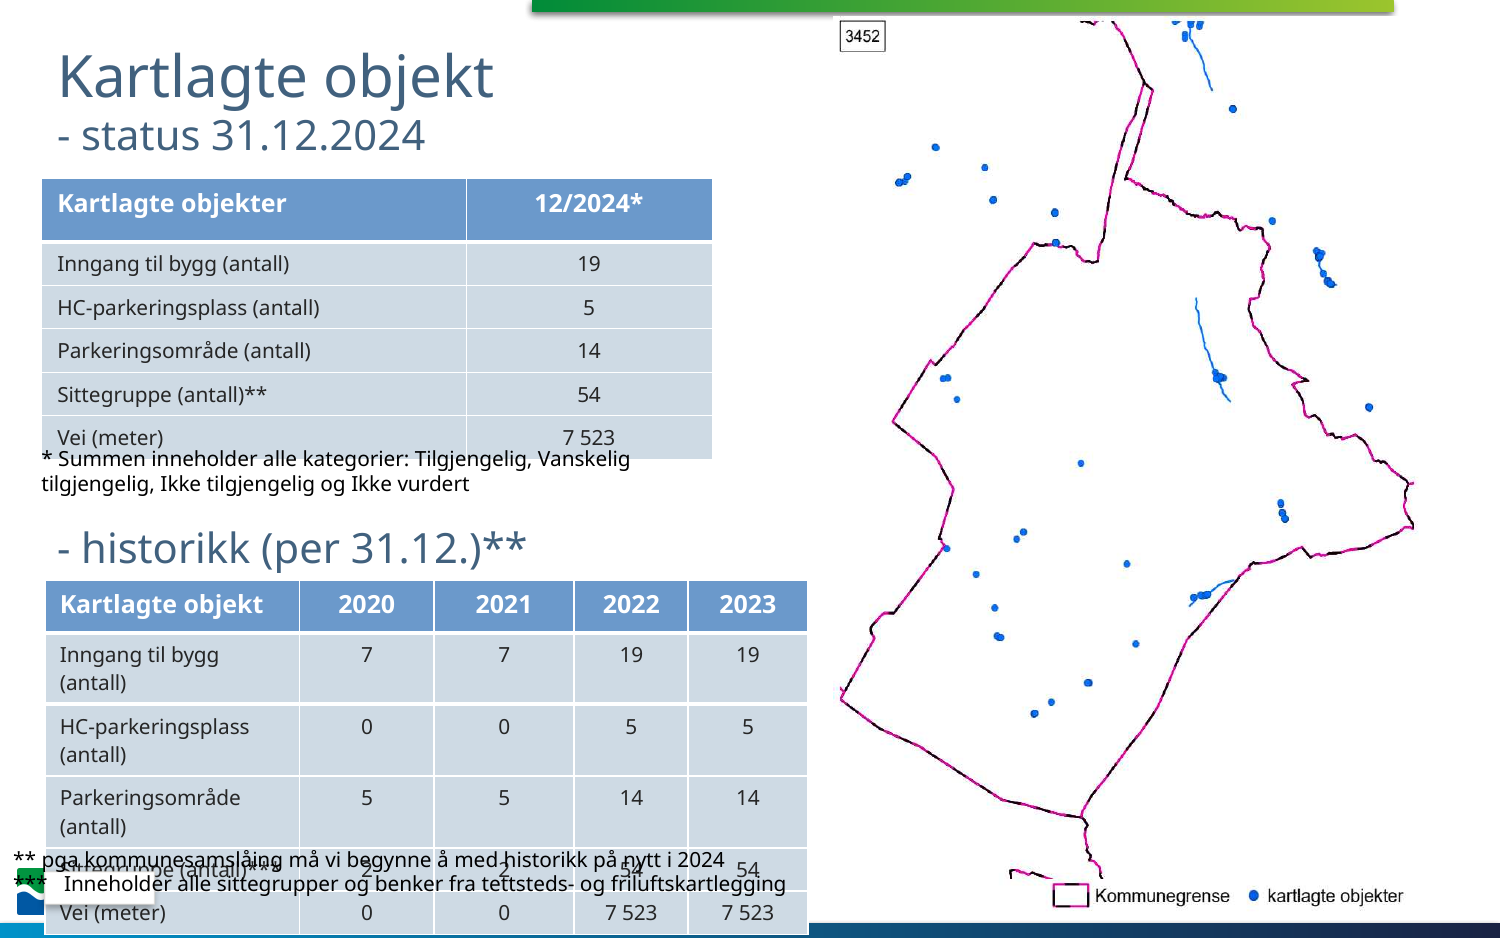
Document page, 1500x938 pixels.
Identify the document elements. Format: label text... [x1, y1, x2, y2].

table_cell HC-parkeringsplass (antall) [42, 286, 466, 328]
table_cell Vei (meter) [42, 416, 466, 438]
table_cell Vei (meter) [46, 904, 299, 934]
table_header 2023 [689, 581, 807, 631]
table_cell 19 [575, 635, 687, 702]
table_cell 19 [467, 244, 712, 285]
table_cell 5 [300, 777, 433, 838]
picture [833, 16, 1419, 913]
text_box ** pga kommunesamslåing må vi begynne å med historikk på nytt i 2024 *** Inneholder alle sittegrupper og benker fra tettsteds- og friluftskartlegging [0, 838, 802, 904]
table_cell 14 [575, 777, 687, 838]
table_cell 5 [689, 706, 807, 775]
text_box - historikk (per 31.12.)** [42, 496, 828, 580]
table_cell 0 [435, 706, 573, 775]
table_cell 54 [802, 849, 807, 890]
table_cell 7 523 [467, 416, 712, 459]
table_cell 5 [435, 777, 573, 838]
table_header Kartlagte objekter [42, 179, 466, 240]
table_cell HC-parkeringsplass (antall) [46, 706, 299, 775]
table_cell Inngang til bygg (antall) [46, 635, 299, 702]
table_header Kartlagte objekt [46, 581, 299, 631]
table_cell 54 [467, 373, 712, 415]
text_box * Summen inneholder alle kategorier: Tilgjengelig, Vanskelig tilgjengelig, Ikke tilgjengelig og Ikke vurdert [26, 438, 711, 504]
table_cell 0 [435, 904, 573, 934]
table_cell 0 [300, 904, 433, 934]
table_header 2020 [300, 581, 433, 631]
table_cell Parkeringsområde (antall) [46, 777, 299, 838]
table_cell Sittegruppe (antall)** [42, 373, 466, 415]
table_cell 14 [467, 329, 712, 372]
table_header 12/2024* [467, 179, 712, 240]
table_cell 5 [467, 286, 712, 328]
table_cell 19 [689, 635, 807, 702]
table_cell 7 523 [575, 904, 687, 934]
table_cell Inngang til bygg (antall) [42, 244, 466, 285]
table_header 2022 [575, 581, 687, 631]
table_cell 5 [575, 706, 687, 775]
table_cell 0 [300, 706, 433, 775]
table_header 2021 [435, 581, 573, 631]
table_cell 14 [689, 777, 807, 847]
table_cell 7 523 [689, 892, 807, 934]
text_box Kartlagte objekt - status 31.12.2024 [42, 24, 828, 167]
table_cell 7 [435, 635, 573, 702]
table_cell 7 [300, 635, 433, 702]
table_cell Parkeringsområde (antall) [42, 329, 466, 372]
